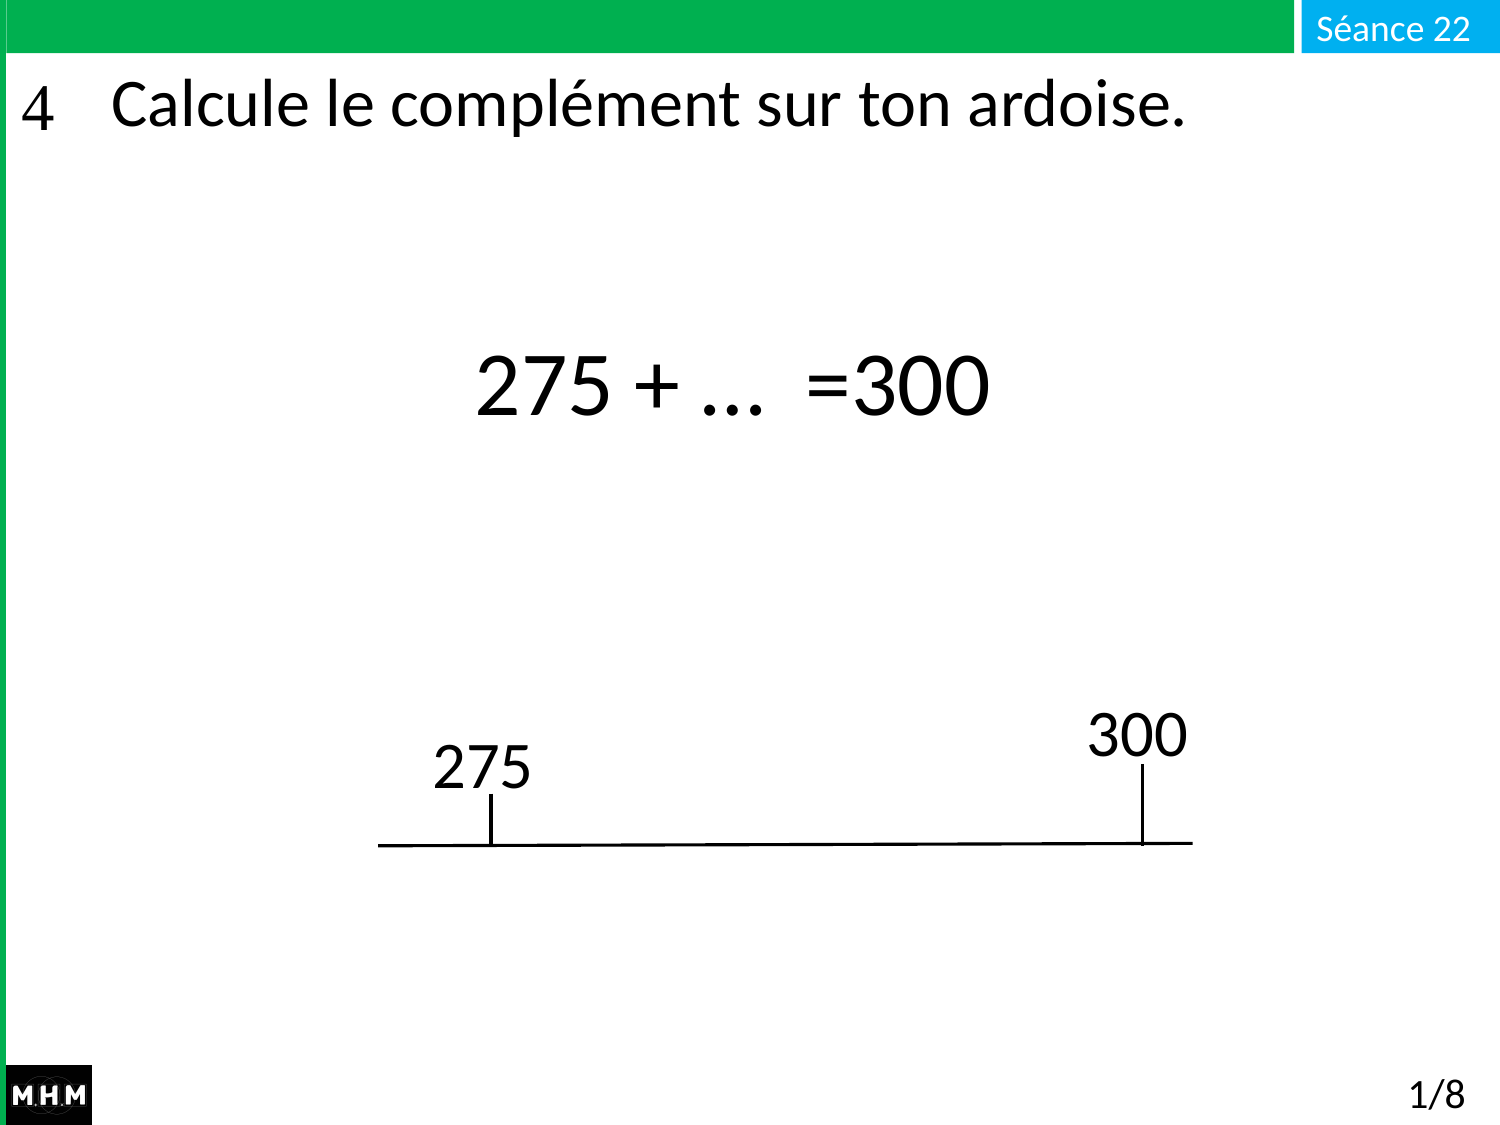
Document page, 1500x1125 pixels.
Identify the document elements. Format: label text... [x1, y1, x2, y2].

text_box 275 + … =300 [413, 316, 1033, 442]
picture [6, 1065, 92, 1125]
title Calcule le complément sur ton ardoise. [96, 60, 1391, 150]
list 1/8 [1373, 1064, 1500, 1125]
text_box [378, 682, 1254, 847]
